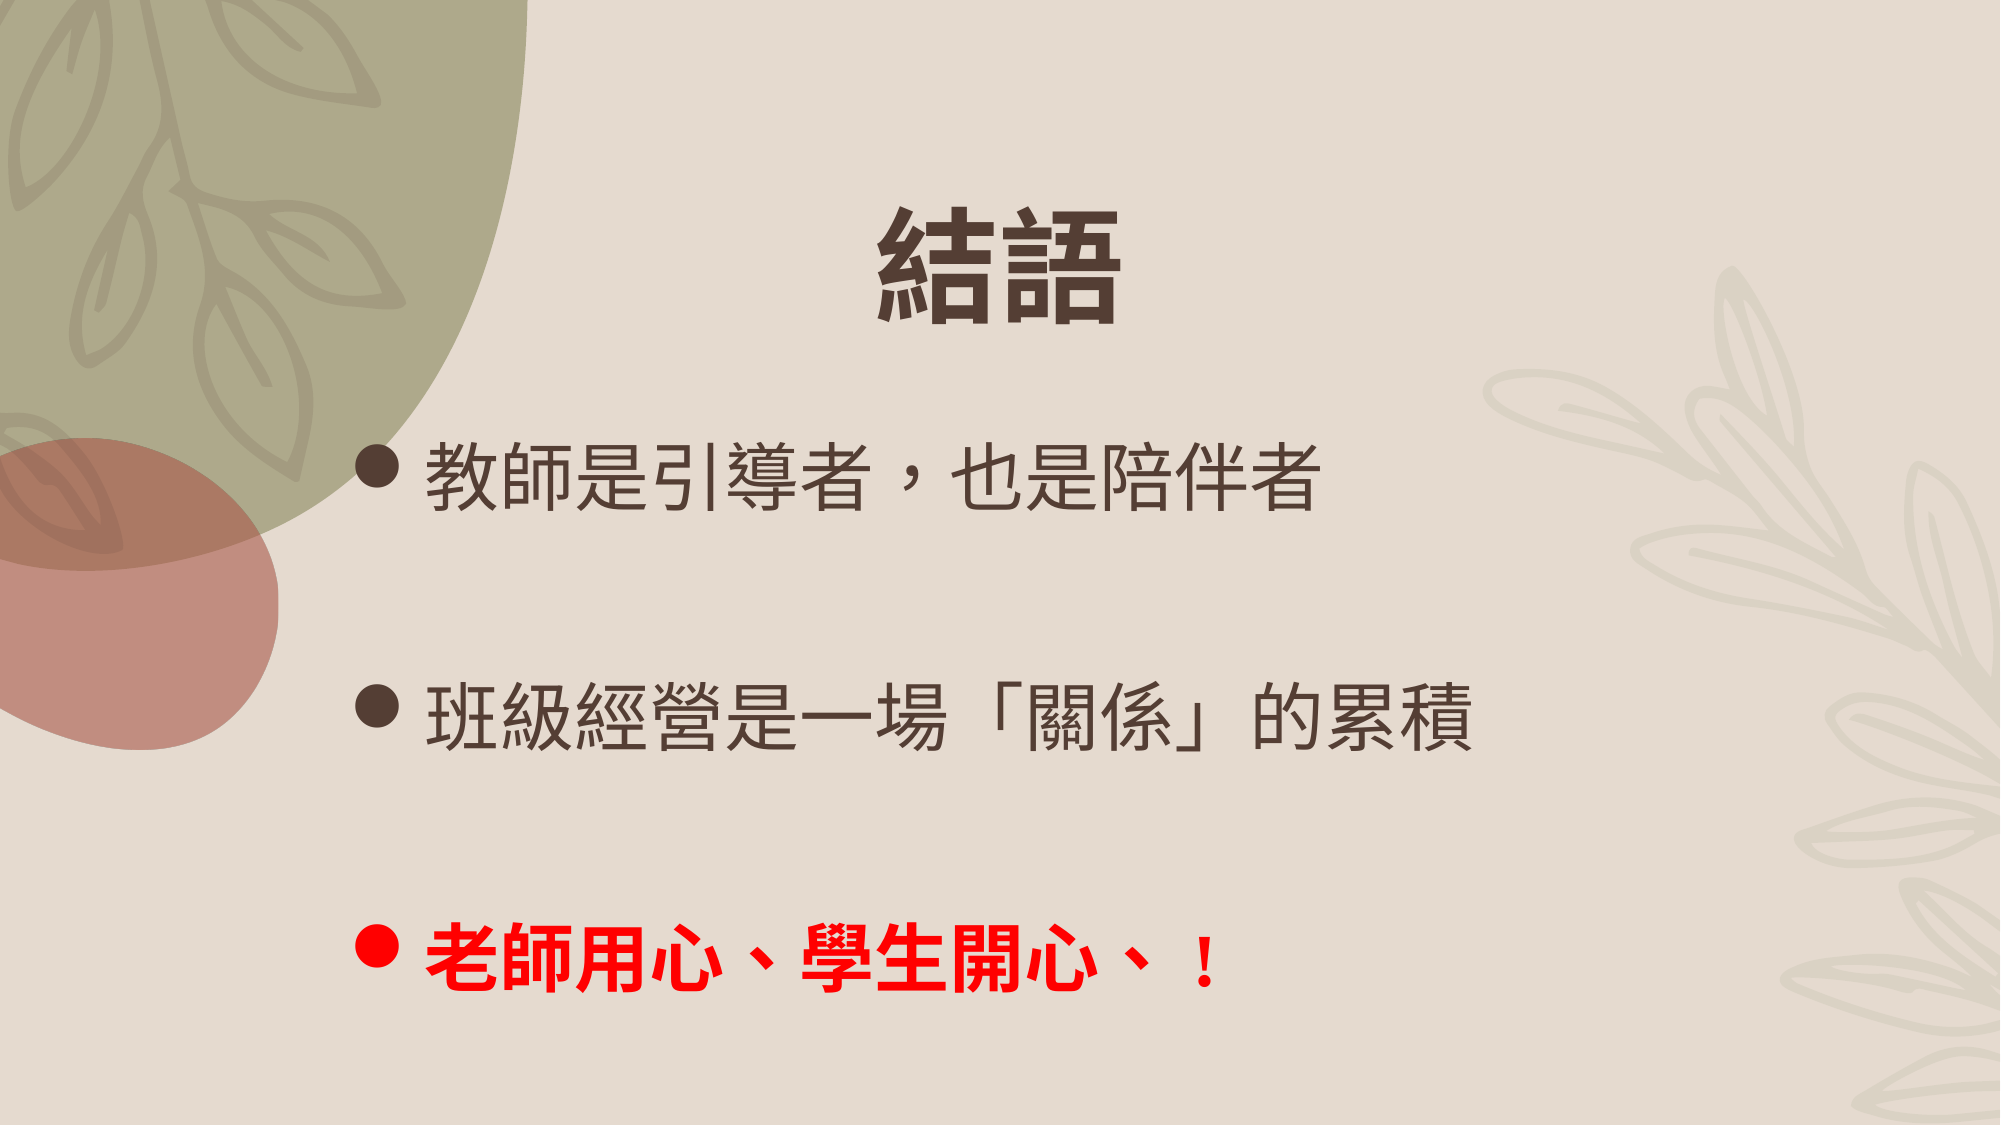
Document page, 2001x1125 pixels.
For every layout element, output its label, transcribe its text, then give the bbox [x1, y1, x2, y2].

picture [0, 438, 279, 750]
title 結語 [150, 149, 1850, 349]
list 教師是引導者，也是陪伴者 班級經營是一場「關係」的累積 老師用心、學生開心、! [334, 409, 1666, 1062]
